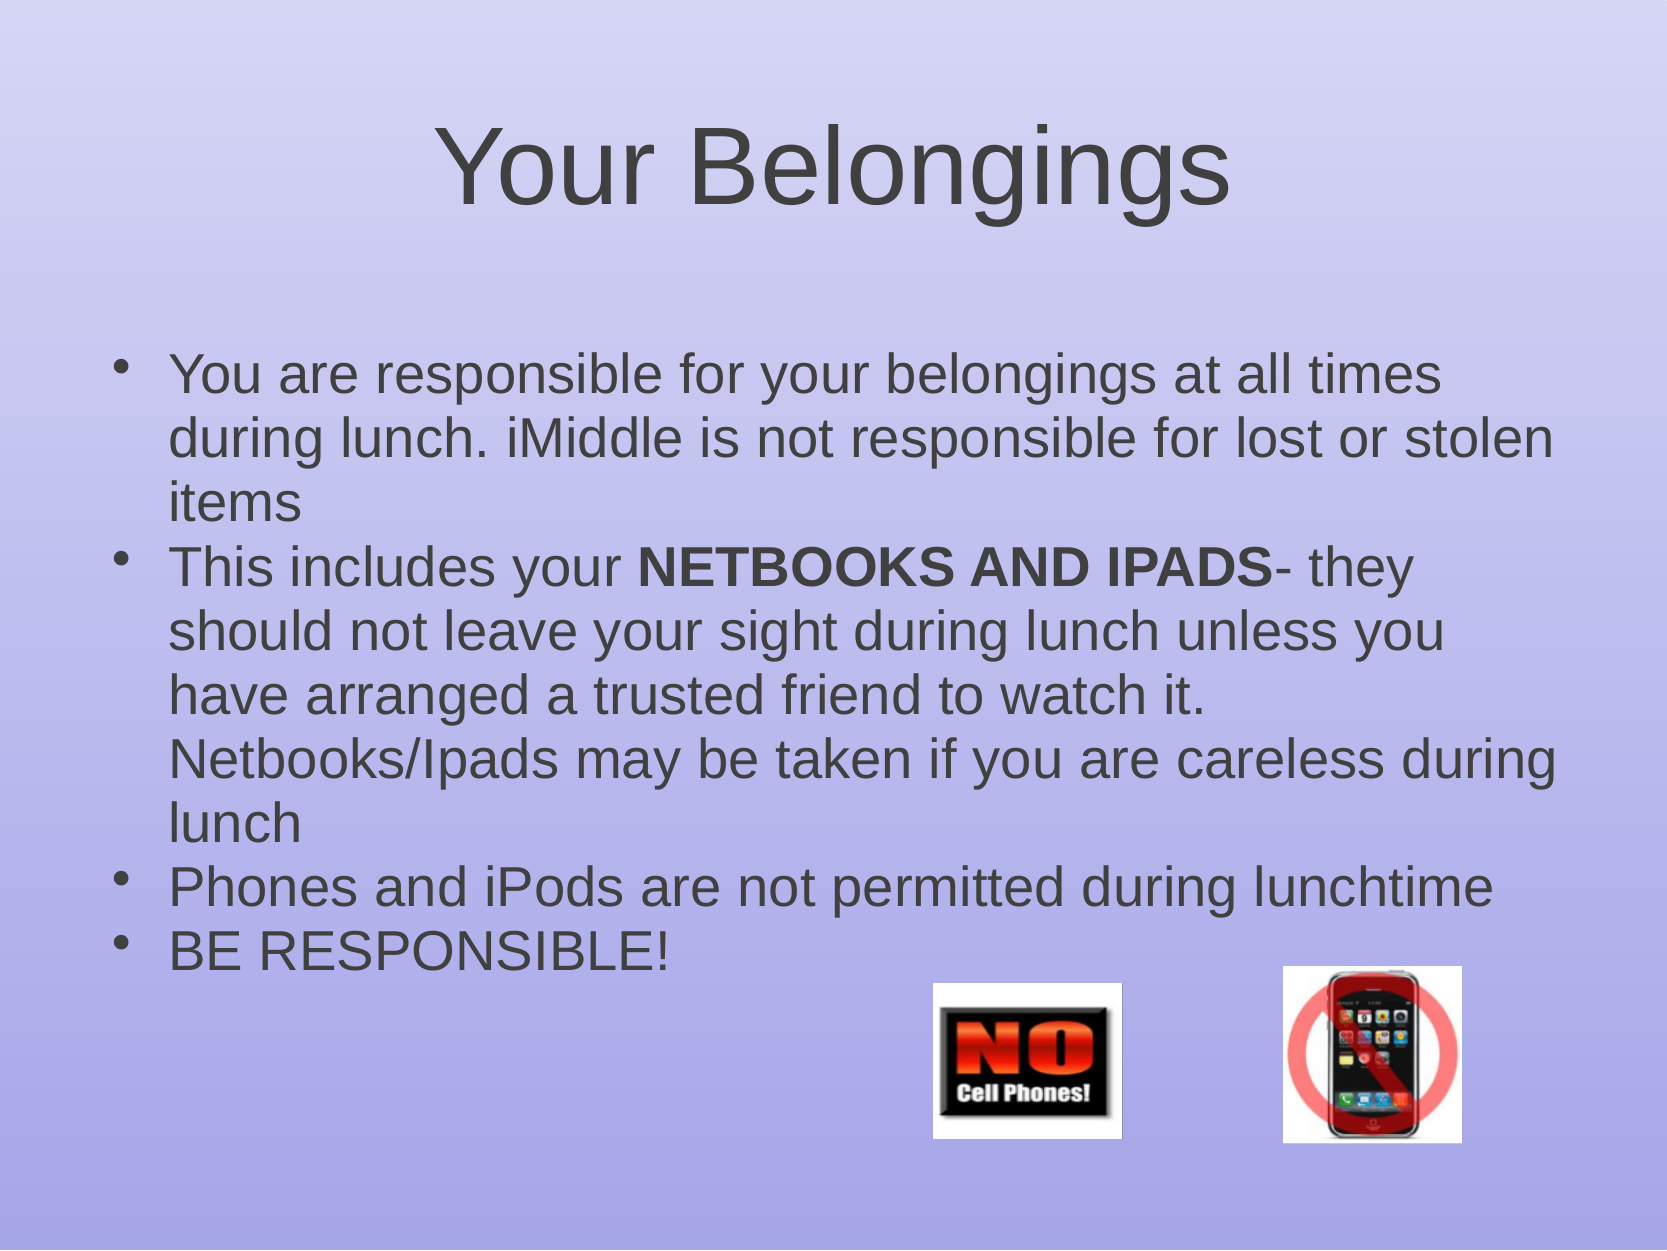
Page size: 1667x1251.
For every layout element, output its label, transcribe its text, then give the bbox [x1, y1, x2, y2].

text_box You are responsible for your belongings at all times during lunch. iMiddle is not responsible for lost or stolen items This includes your NETBOOKS AND IPADS- they should not leave your sight during lunch unless you have arranged a trusted friend to watch it. Netbooks/Ipads may be taken if you are careless during lunch Phones and iPods are not permitted during lunchtime BE RESPONSIBLE! [93, 342, 1579, 984]
picture [932, 983, 1124, 1140]
title Your Belongings [171, 52, 1496, 281]
picture [1283, 966, 1462, 1145]
